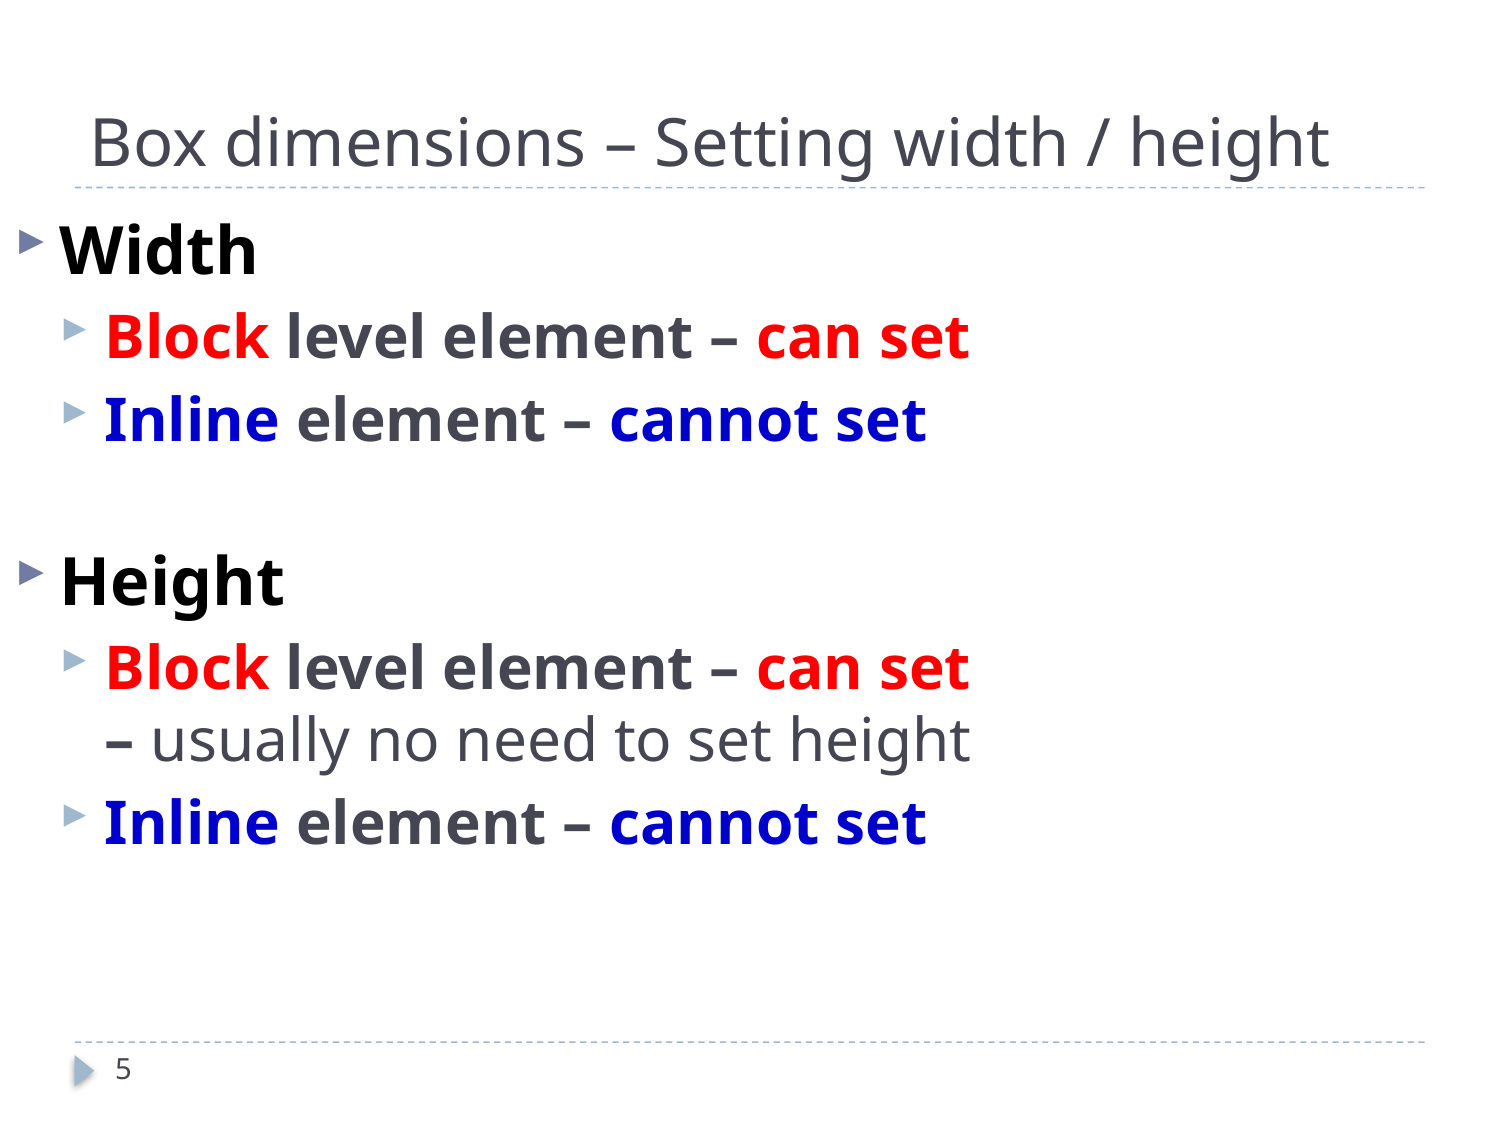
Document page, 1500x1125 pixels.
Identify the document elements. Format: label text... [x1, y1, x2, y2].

title Box dimensions – Setting width / height [75, 24, 1425, 188]
slide_number 5 [100, 1042, 426, 1103]
list Width Block level element – can set Inline element – cannot set Height Block level element – can set – usually no need to set height Inline element – cannot set [0, 200, 1488, 1000]
